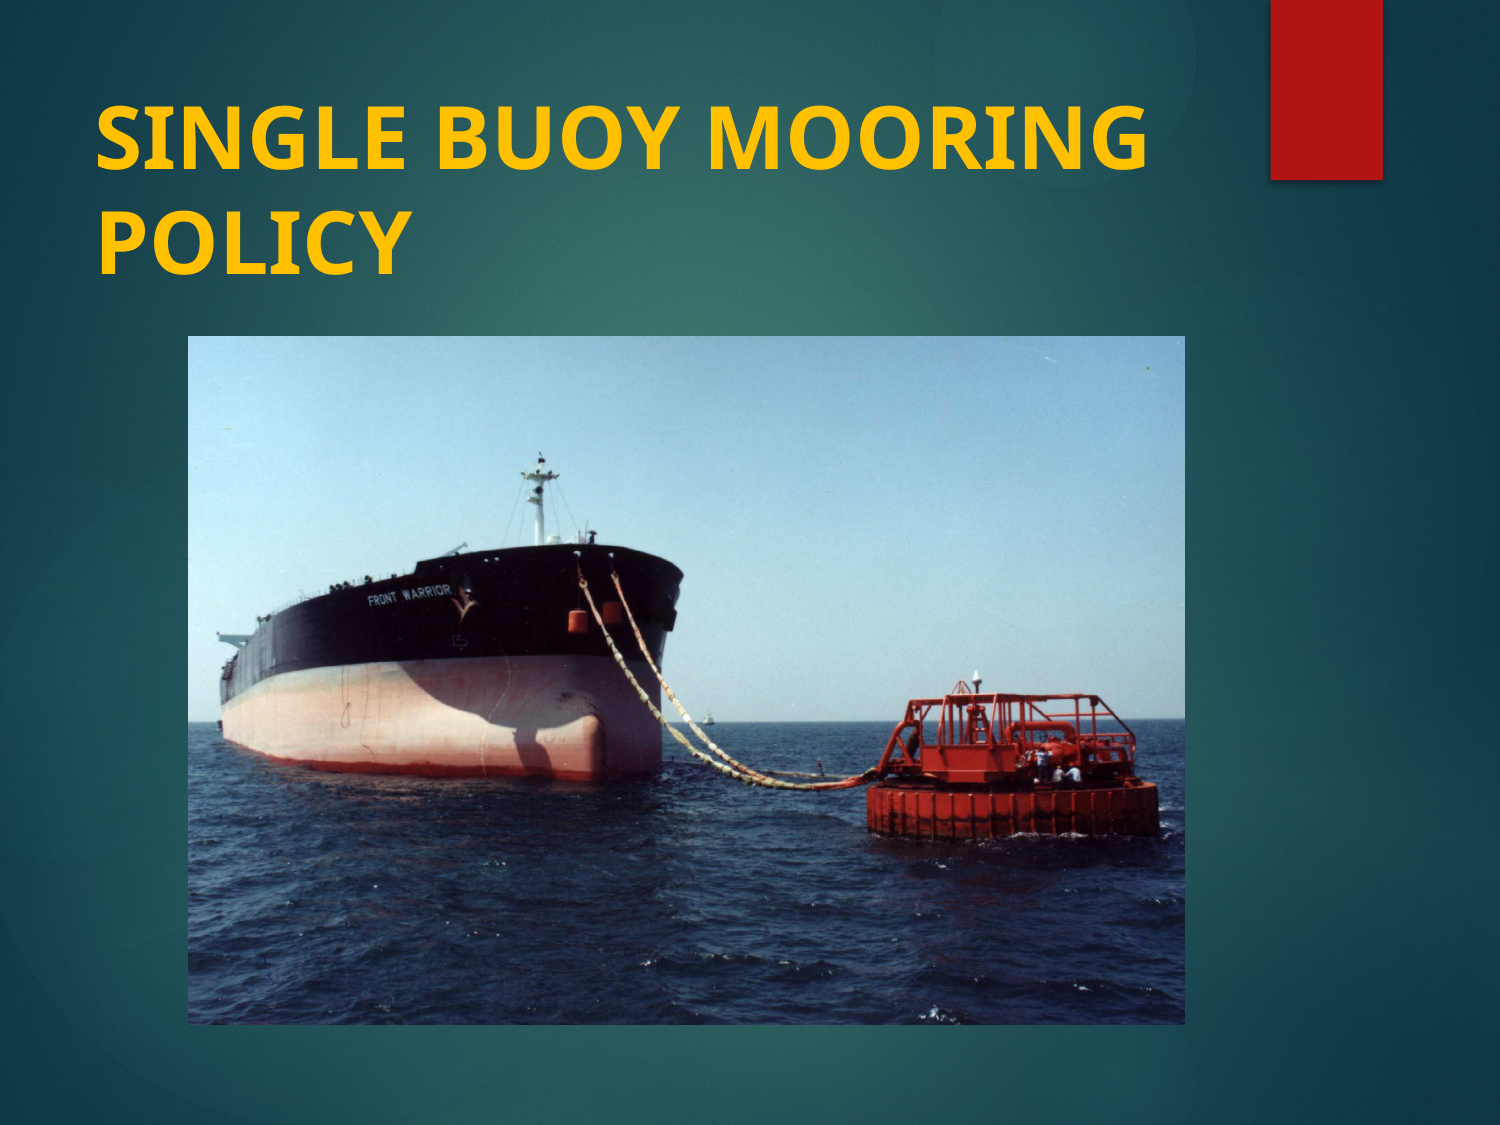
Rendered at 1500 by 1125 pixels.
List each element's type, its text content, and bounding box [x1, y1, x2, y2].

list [187, 336, 1185, 1026]
title SINGLE BUOY MOORING POLICY [79, 74, 1237, 304]
